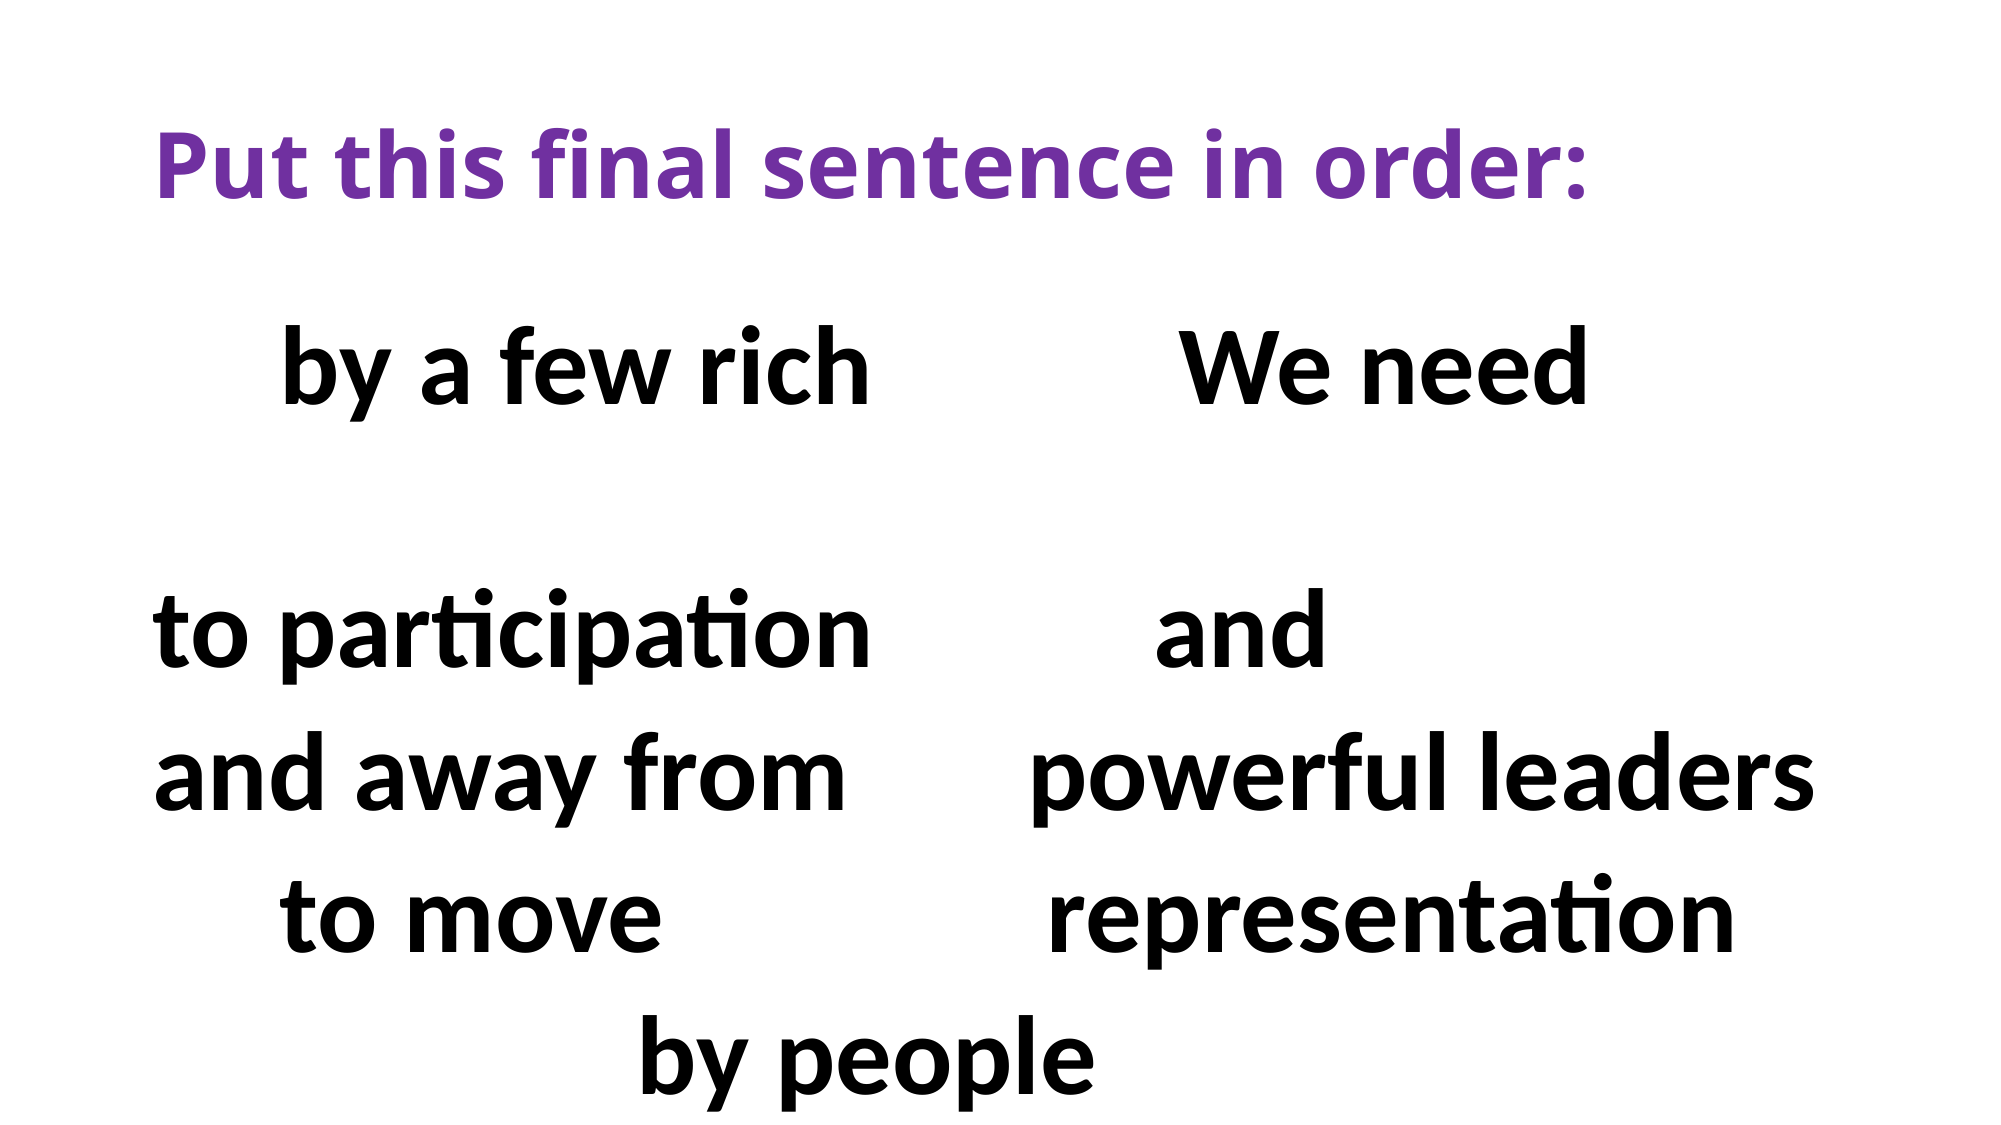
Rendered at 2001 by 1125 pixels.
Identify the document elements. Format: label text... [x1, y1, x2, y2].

title Put this final sentence in order: [137, 59, 1863, 278]
list by a few rich We need to participation and and away from powerful leaders to move representation by people [137, 299, 1863, 1014]
